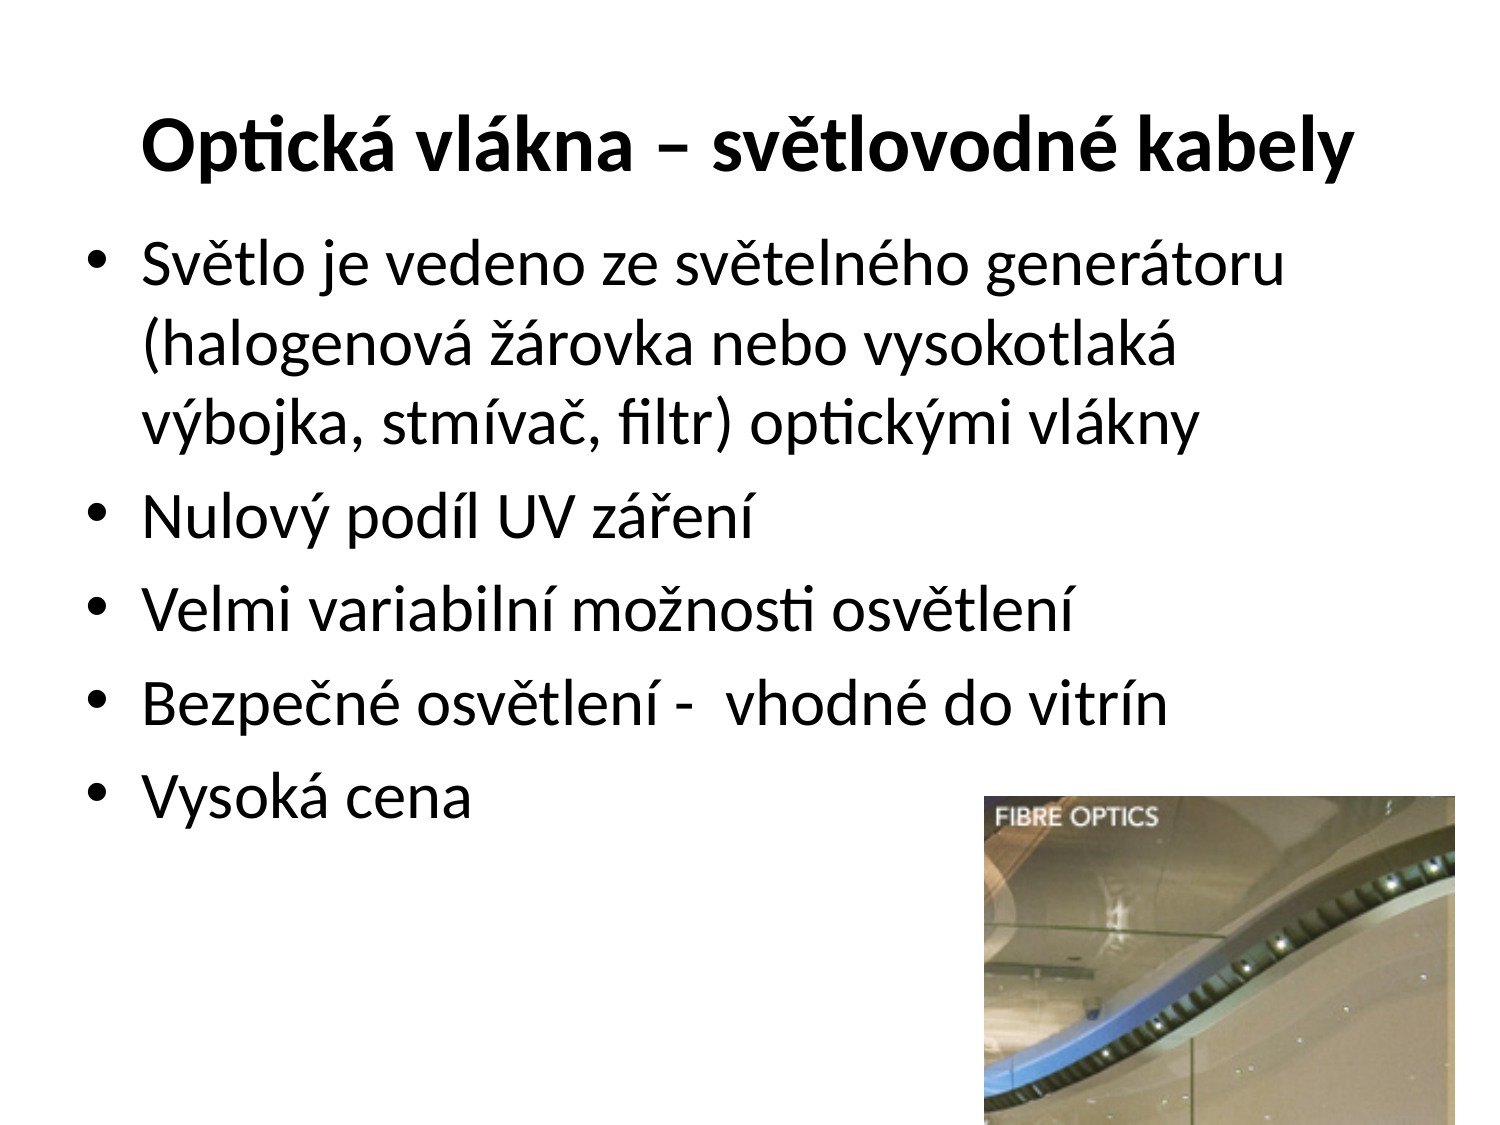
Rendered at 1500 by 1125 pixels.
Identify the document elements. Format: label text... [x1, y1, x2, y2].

title Optická vlákna – světlovodné kabely [75, 45, 1425, 233]
picture [984, 796, 1456, 1125]
list Světlo je vedeno ze světelného generátoru (halogenová žárovka nebo vysokotlaká výbojka, stmívač, filtr) optickými vlákny Nulový podíl UV záření Velmi variabilní možnosti osvětlení Bezpečné osvětlení - vhodné do vitrín Vysoká cena [70, 210, 1421, 954]
